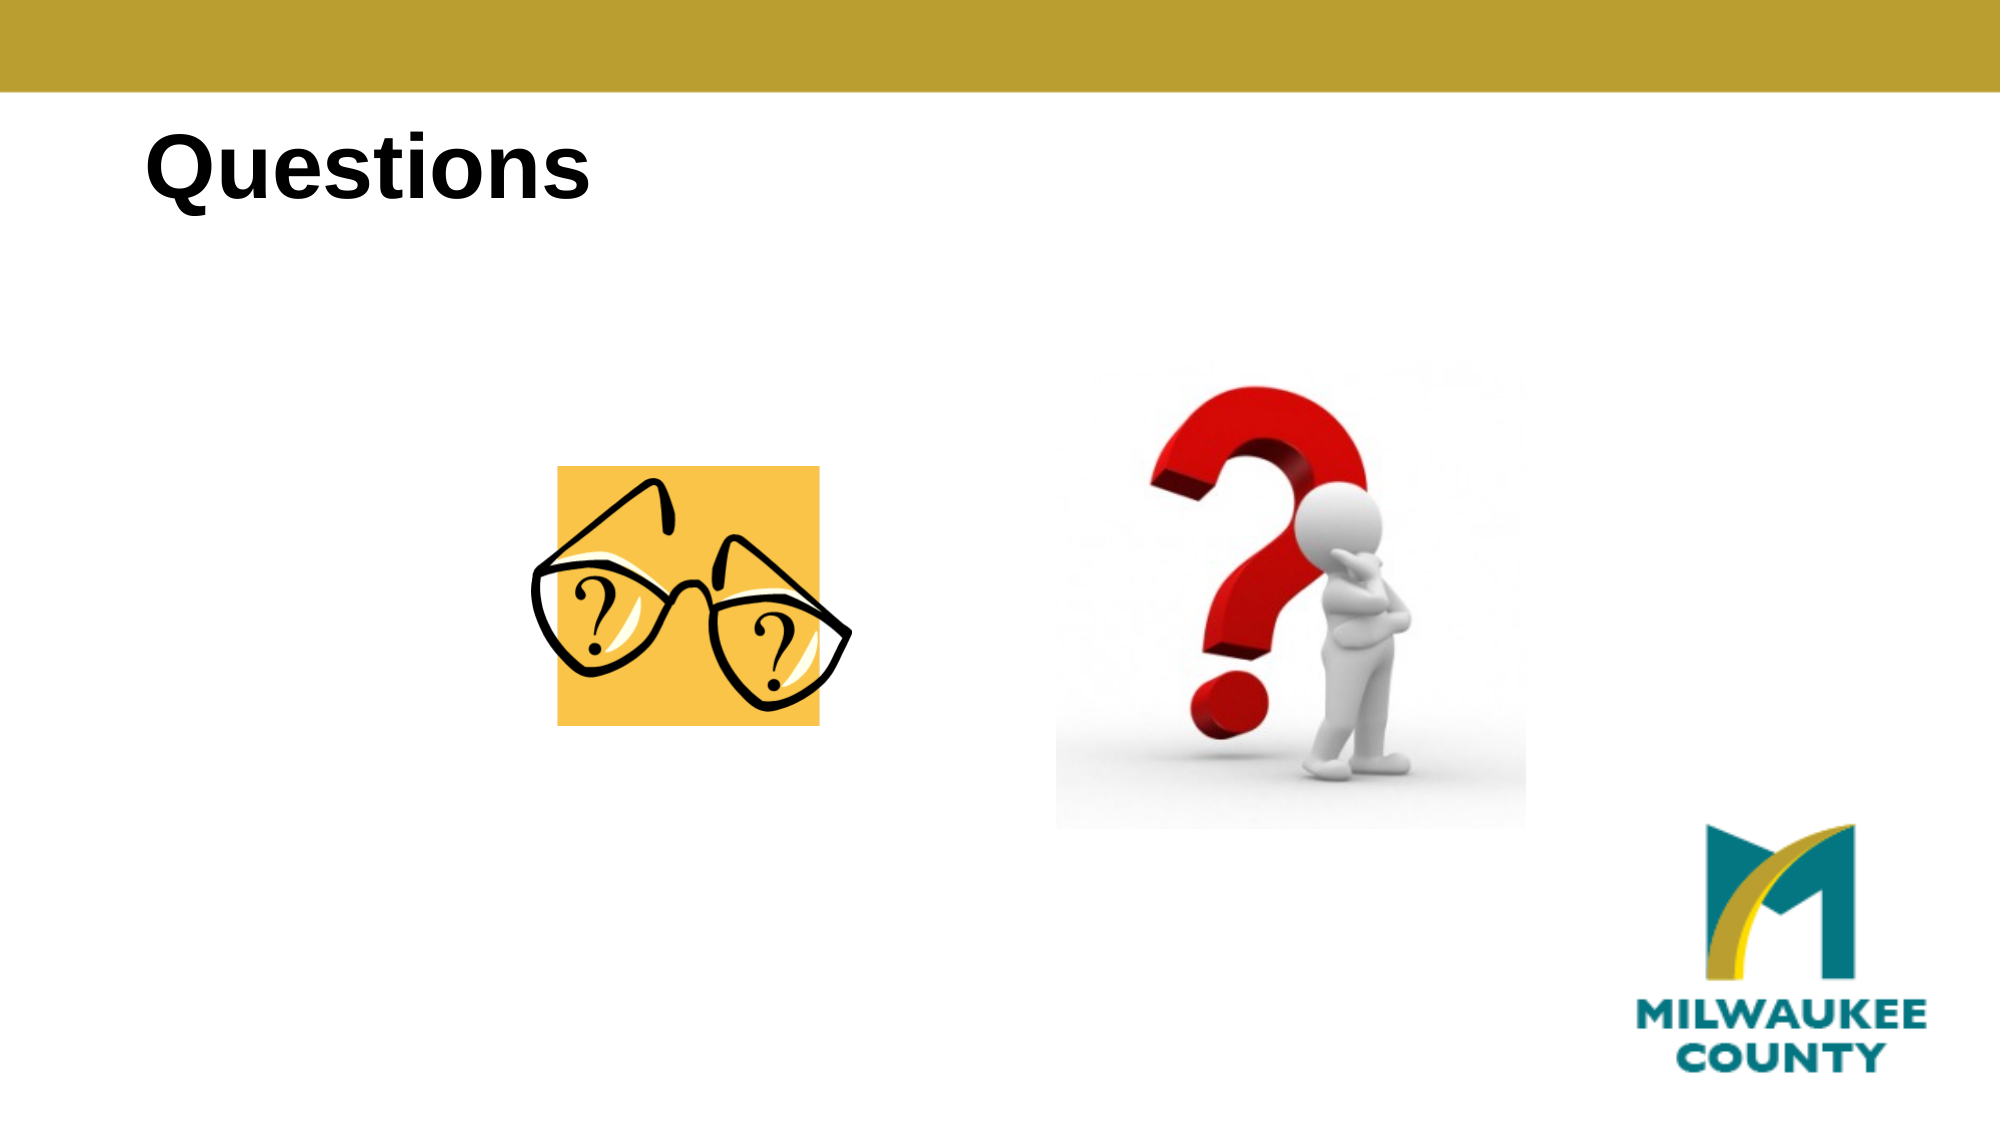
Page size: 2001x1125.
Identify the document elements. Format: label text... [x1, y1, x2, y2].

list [531, 464, 852, 726]
title Questions [136, 59, 1863, 278]
picture [0, 0, 2000, 1125]
